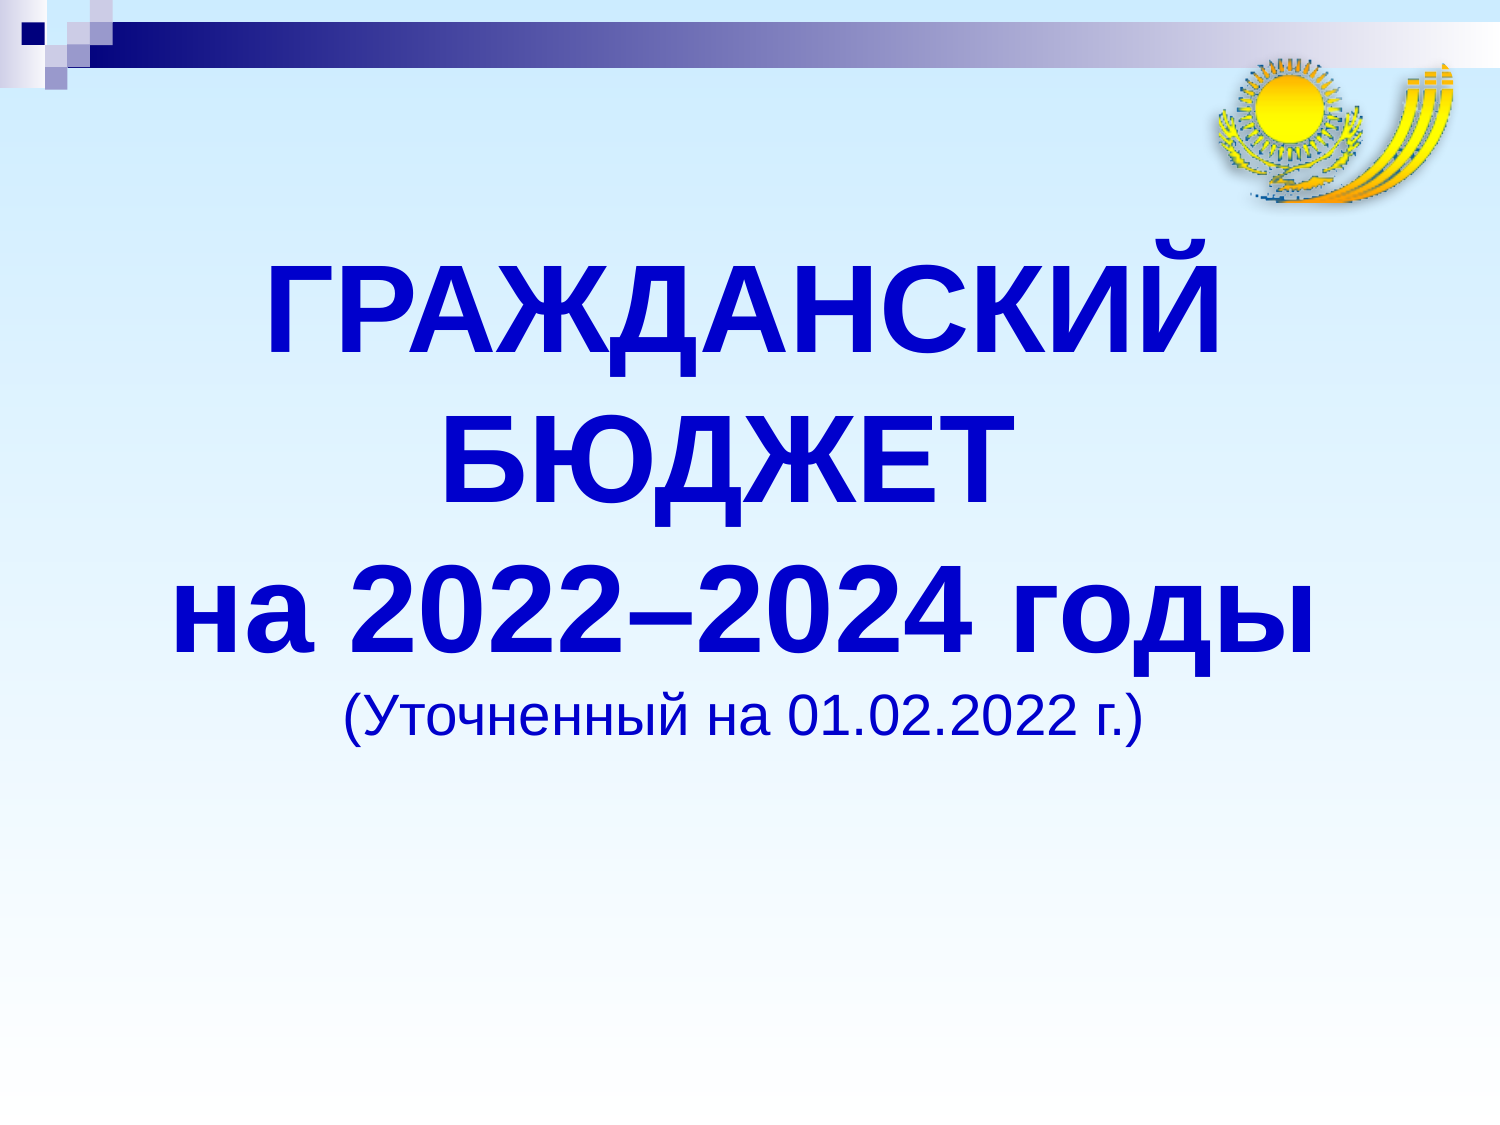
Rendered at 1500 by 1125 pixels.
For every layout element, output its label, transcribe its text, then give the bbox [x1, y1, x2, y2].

picture [1218, 58, 1454, 204]
title ГРАЖДАНСКИЙ БЮДЖЕТ на 2022–2024 годы (Уточненный на 01.02.2022 г.) [32, 275, 1457, 850]
